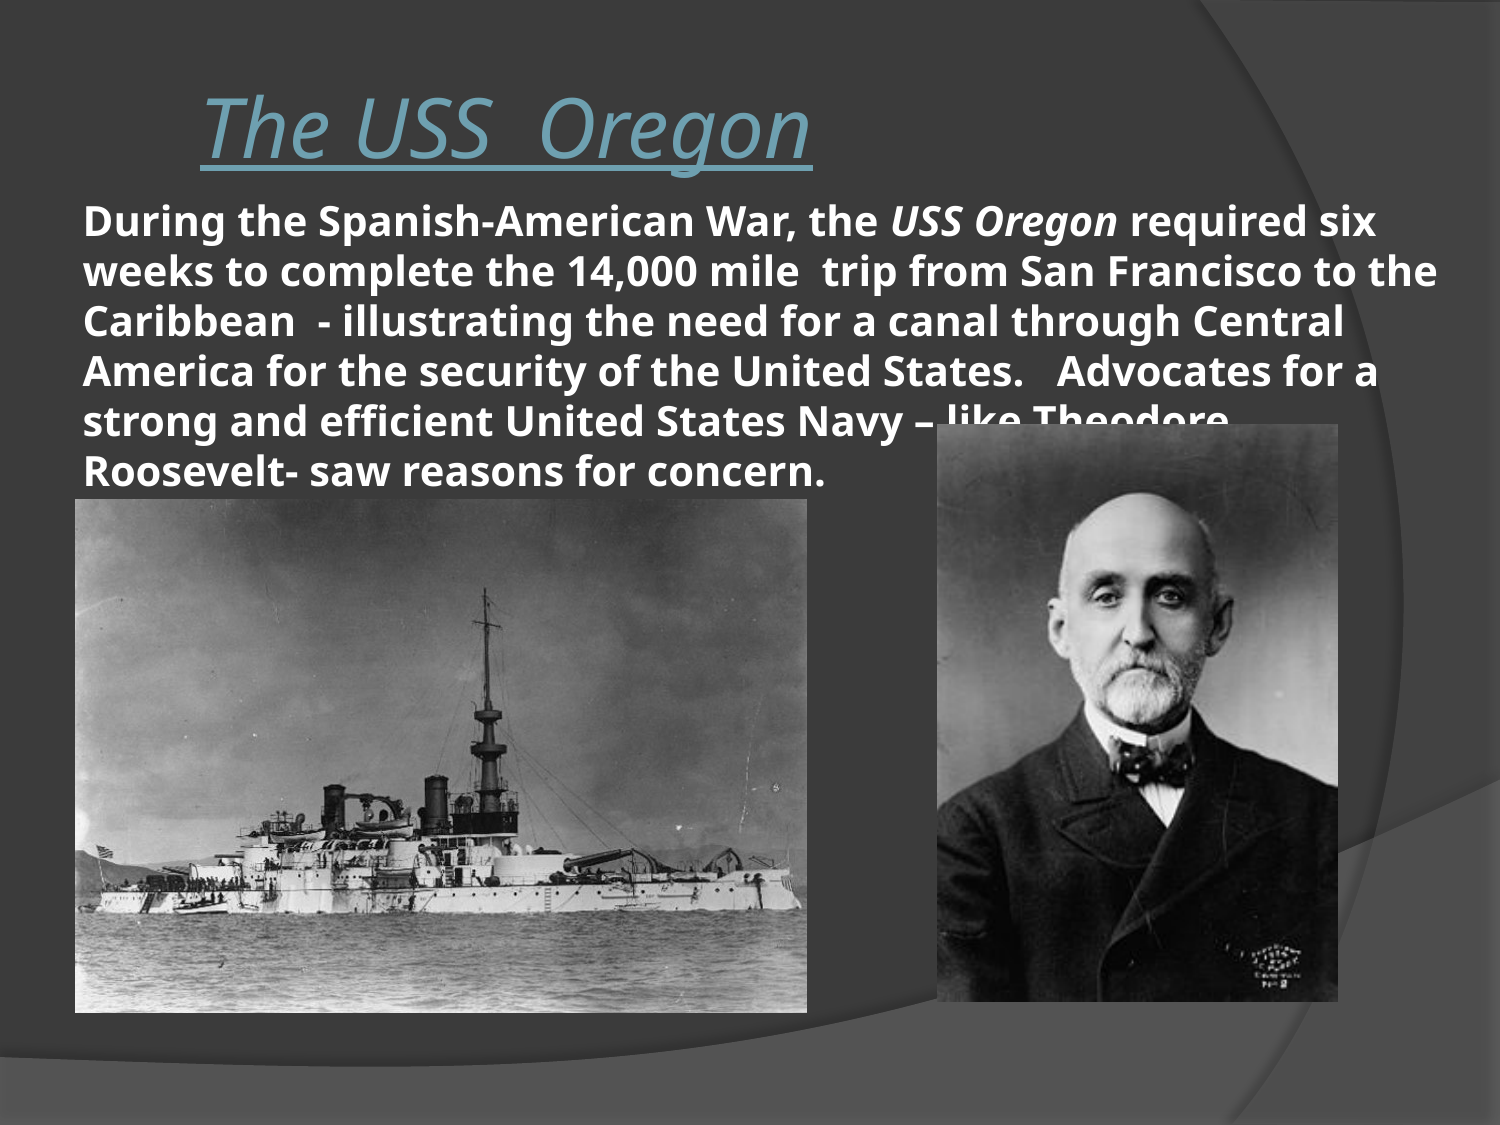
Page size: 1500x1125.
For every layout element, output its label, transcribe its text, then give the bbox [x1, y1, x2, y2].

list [74, 499, 808, 1013]
title During the Spanish-American War, the USS Oregon required six weeks to complete the 14,000 mile trip from San Francisco to the Caribbean - illustrating the need for a canal through Central America for the security of the United States. Advocates for a strong and efficient United States Navy – like Theodore Roosevelt- saw reasons for concern. [75, 194, 1450, 375]
picture [937, 424, 1338, 1002]
list The USS Oregon [75, 35, 938, 175]
